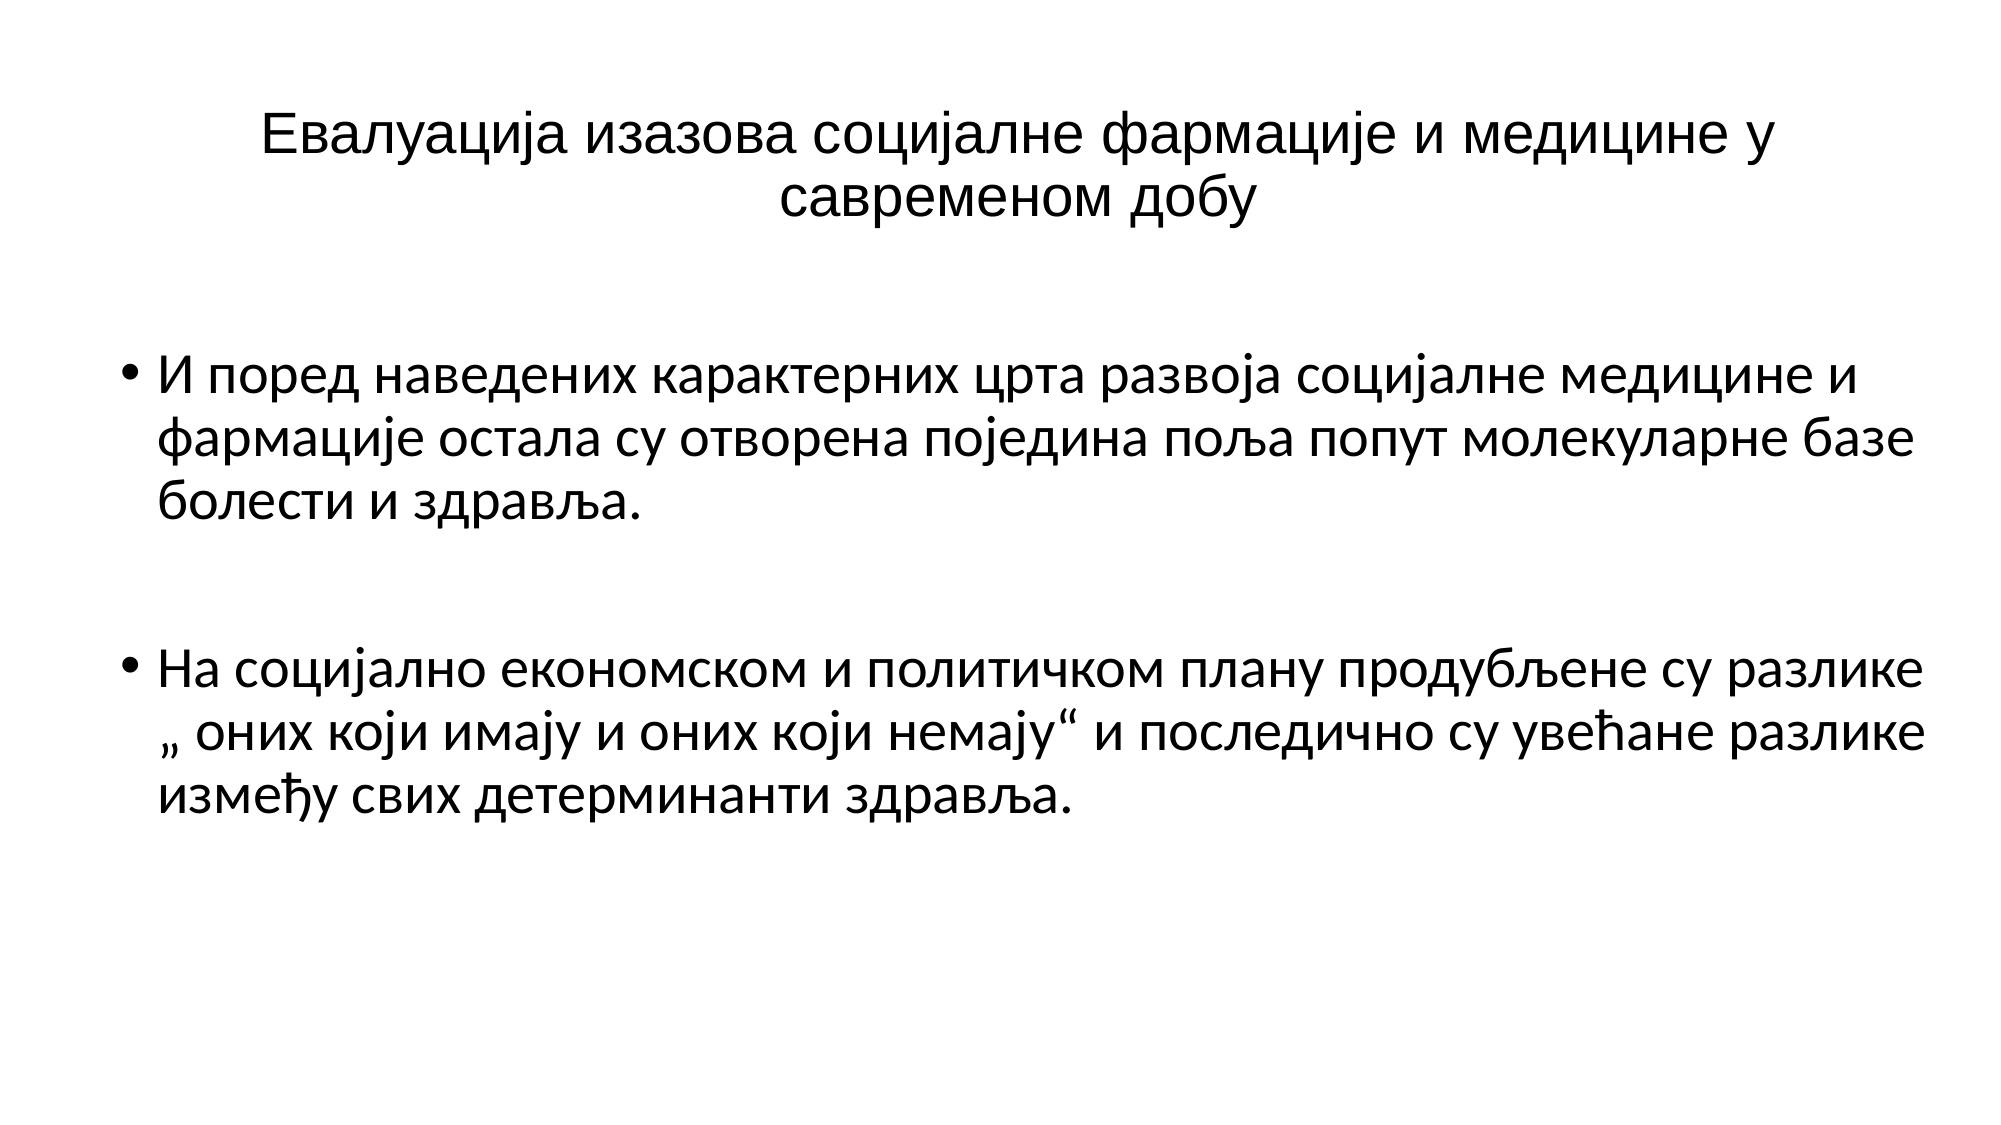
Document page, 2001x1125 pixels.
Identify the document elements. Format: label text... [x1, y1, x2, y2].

list И поред наведених карактерних црта развоја социјалне медицине и фармације остала су отворена поједина поља попут молекуларне базе болести и здравља. На социјално економском и политичком плану продубљене су разлике „ оних који имају и оних који немају“ и последично су увећане разлике између свих детерминанти здравља. [104, 335, 2000, 960]
title Евалуација изазова социјалне фармације и медицине у савременом добу [156, 86, 1882, 246]
